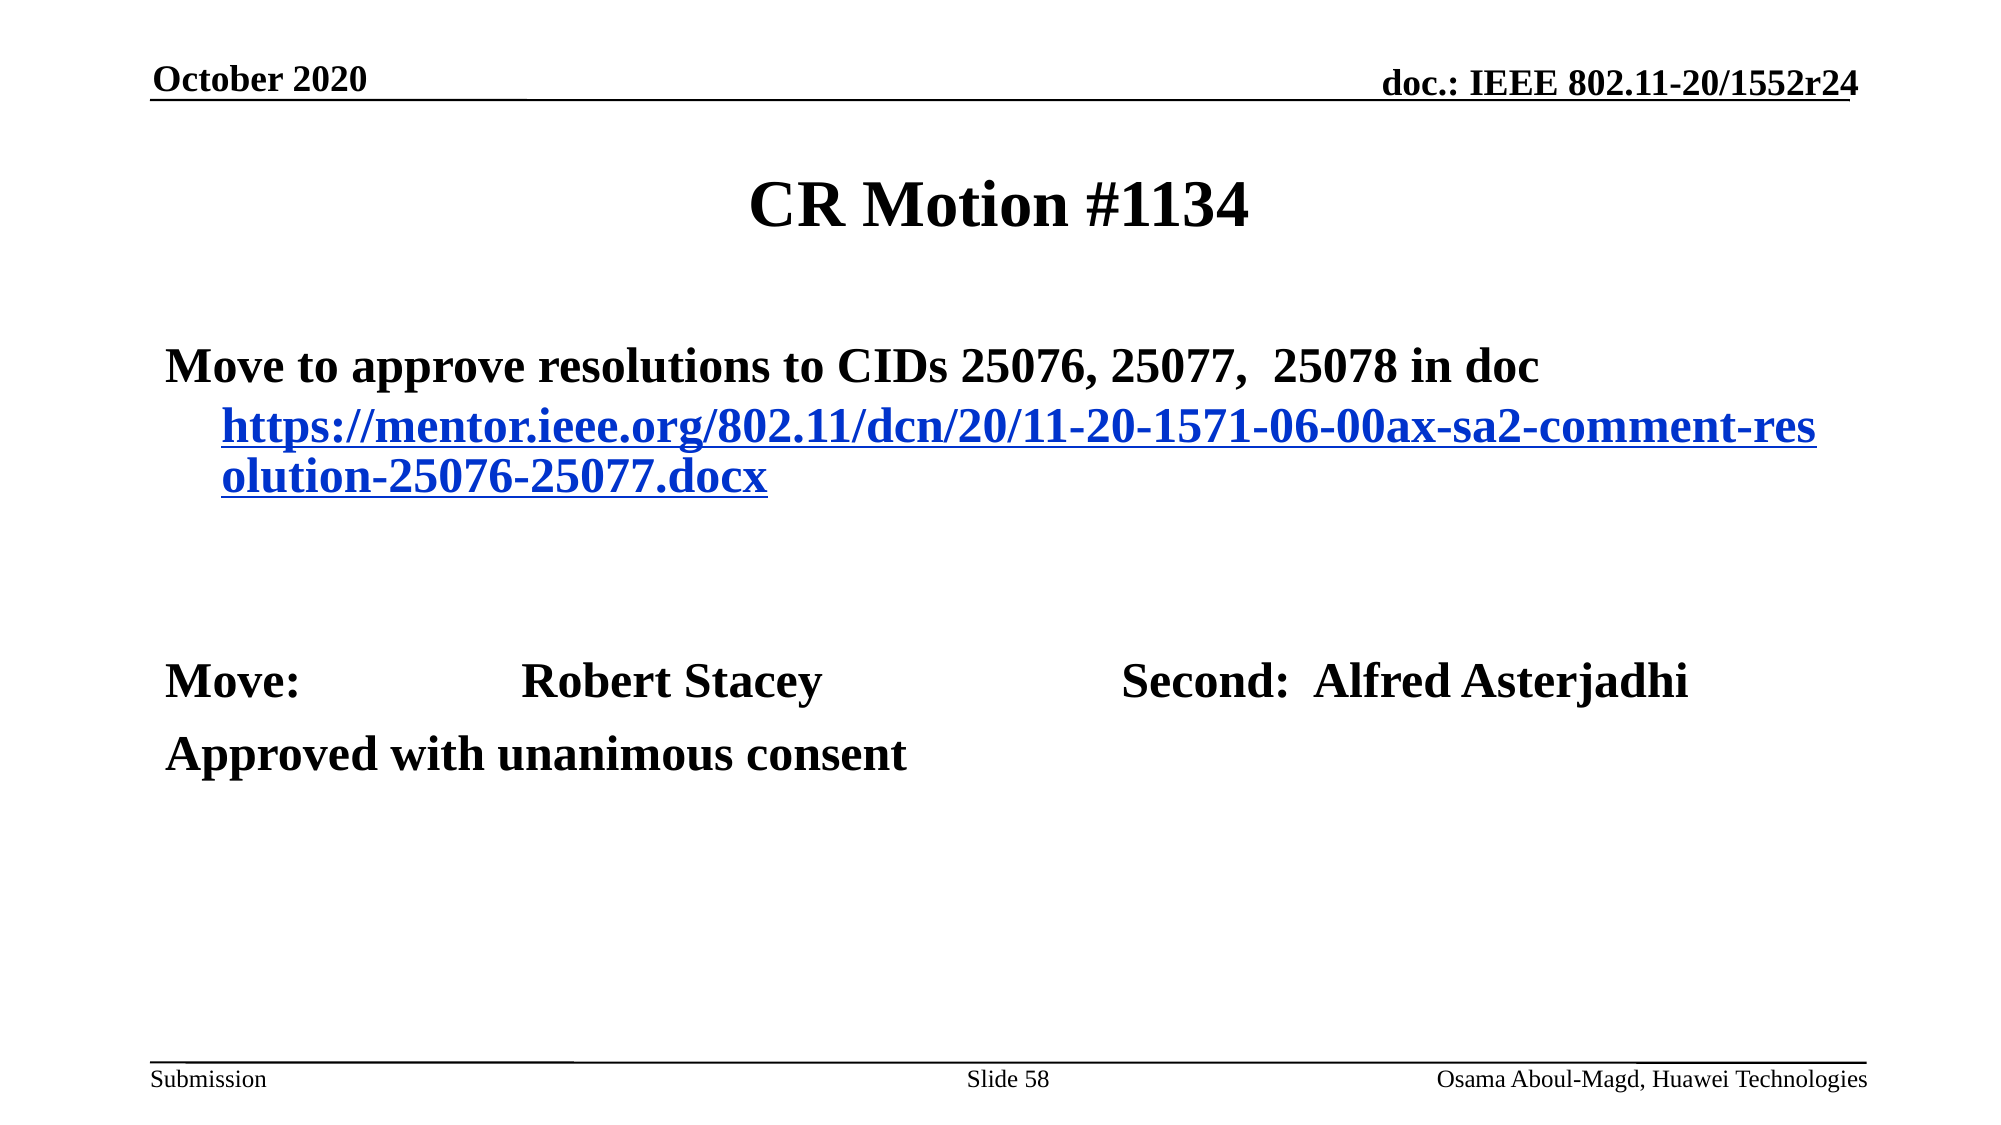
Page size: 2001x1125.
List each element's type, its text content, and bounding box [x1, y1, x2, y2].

list Move to approve resolutions to CIDs 25076, 25077, 25078 in doc https://mentor.ieee.org/802.11/dcn/20/11-20-1571-06-00ax-sa2-comment-resolution-25076-25077.docx Move: Robert Stacey Second: Alfred Asterjadhi Approved with unanimous consent [149, 324, 1850, 1000]
slide_number Slide 58 [950, 1061, 1067, 1123]
title CR Motion #1134 [149, 112, 1850, 288]
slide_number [152, 54, 563, 100]
footer Osama Aboul-Magd, Huawei Technologies [1171, 1061, 1869, 1093]
